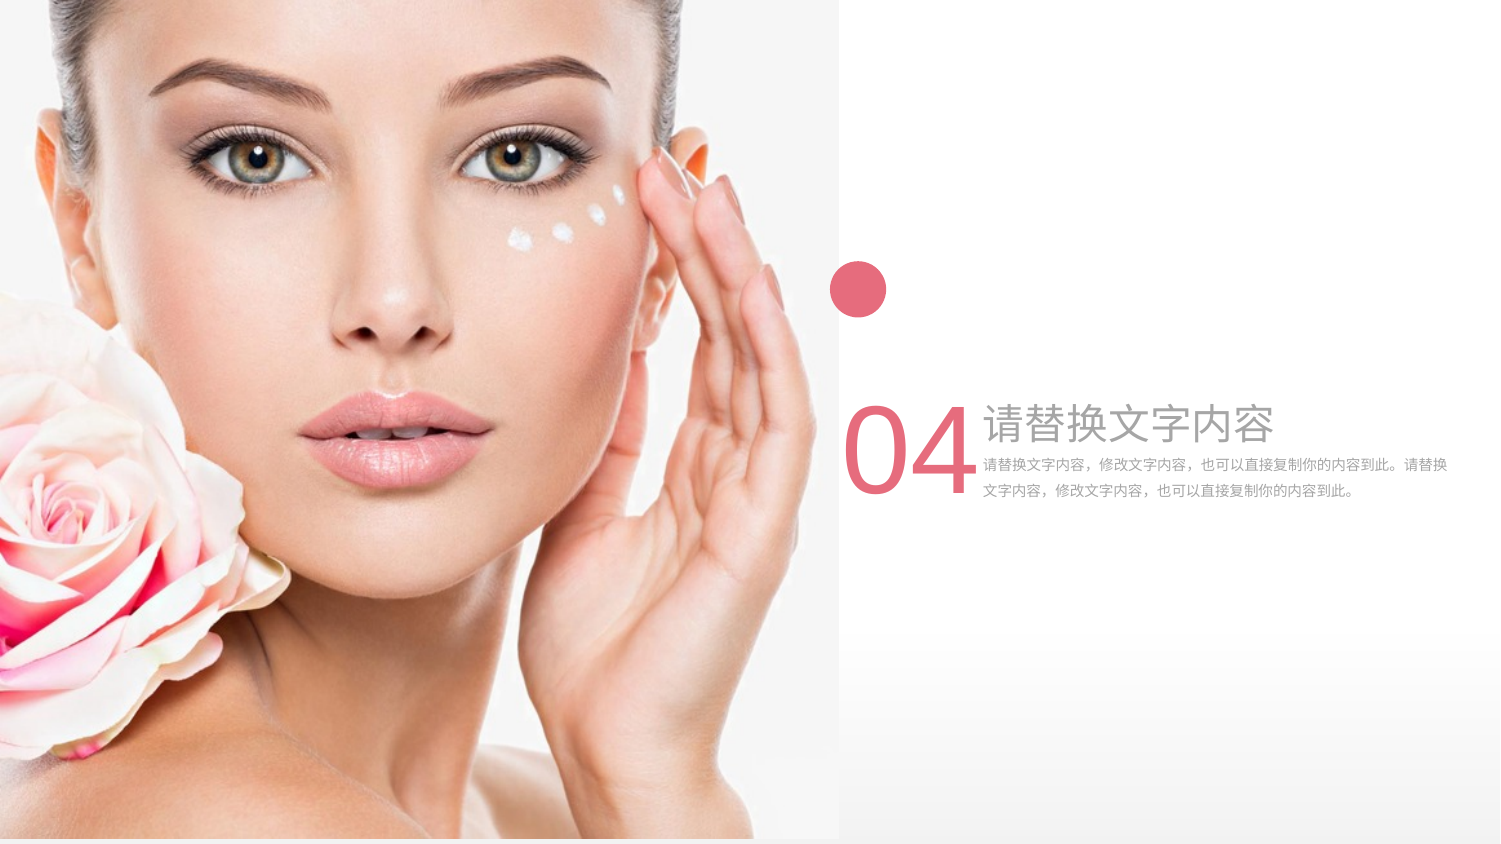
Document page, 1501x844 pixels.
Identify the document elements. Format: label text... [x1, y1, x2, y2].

text_box [839, 261, 887, 318]
text_box 04 [839, 363, 1014, 525]
picture [0, 0, 839, 839]
text_box 请替换文字内容，修改文字内容，也可以直接复制你的内容到此。请替换文字内容，修改文字内容，也可以直接复制你的内容到此。 [982, 446, 1448, 500]
text_box 请替换文字内容 [982, 382, 1316, 446]
